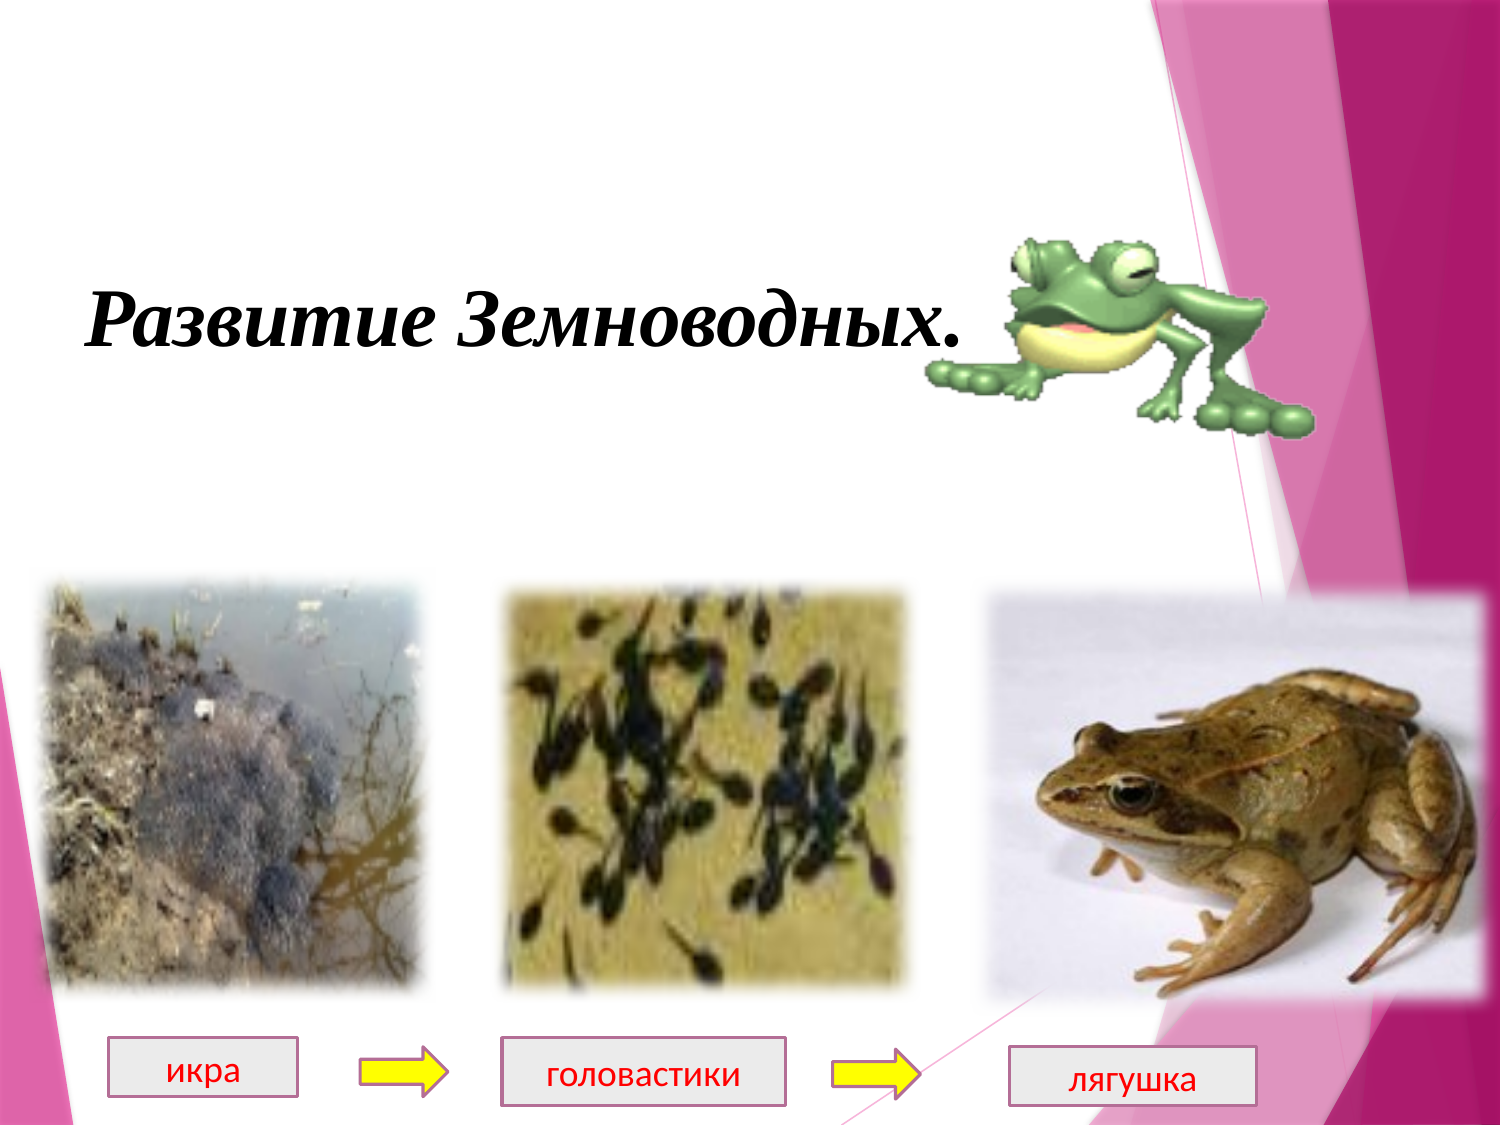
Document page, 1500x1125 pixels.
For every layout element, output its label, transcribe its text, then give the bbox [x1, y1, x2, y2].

picture [879, 30, 1353, 457]
text_box [358, 1045, 450, 1099]
text_box головастики [500, 1036, 787, 1107]
picture [28, 566, 437, 1004]
picture [489, 575, 921, 1004]
text_box [831, 1047, 922, 1101]
text_box Развитие Земноводных. [53, 255, 874, 371]
text_box икра [107, 1036, 299, 1098]
text_box лягушка [1008, 1045, 1258, 1107]
picture [969, 575, 1500, 1018]
